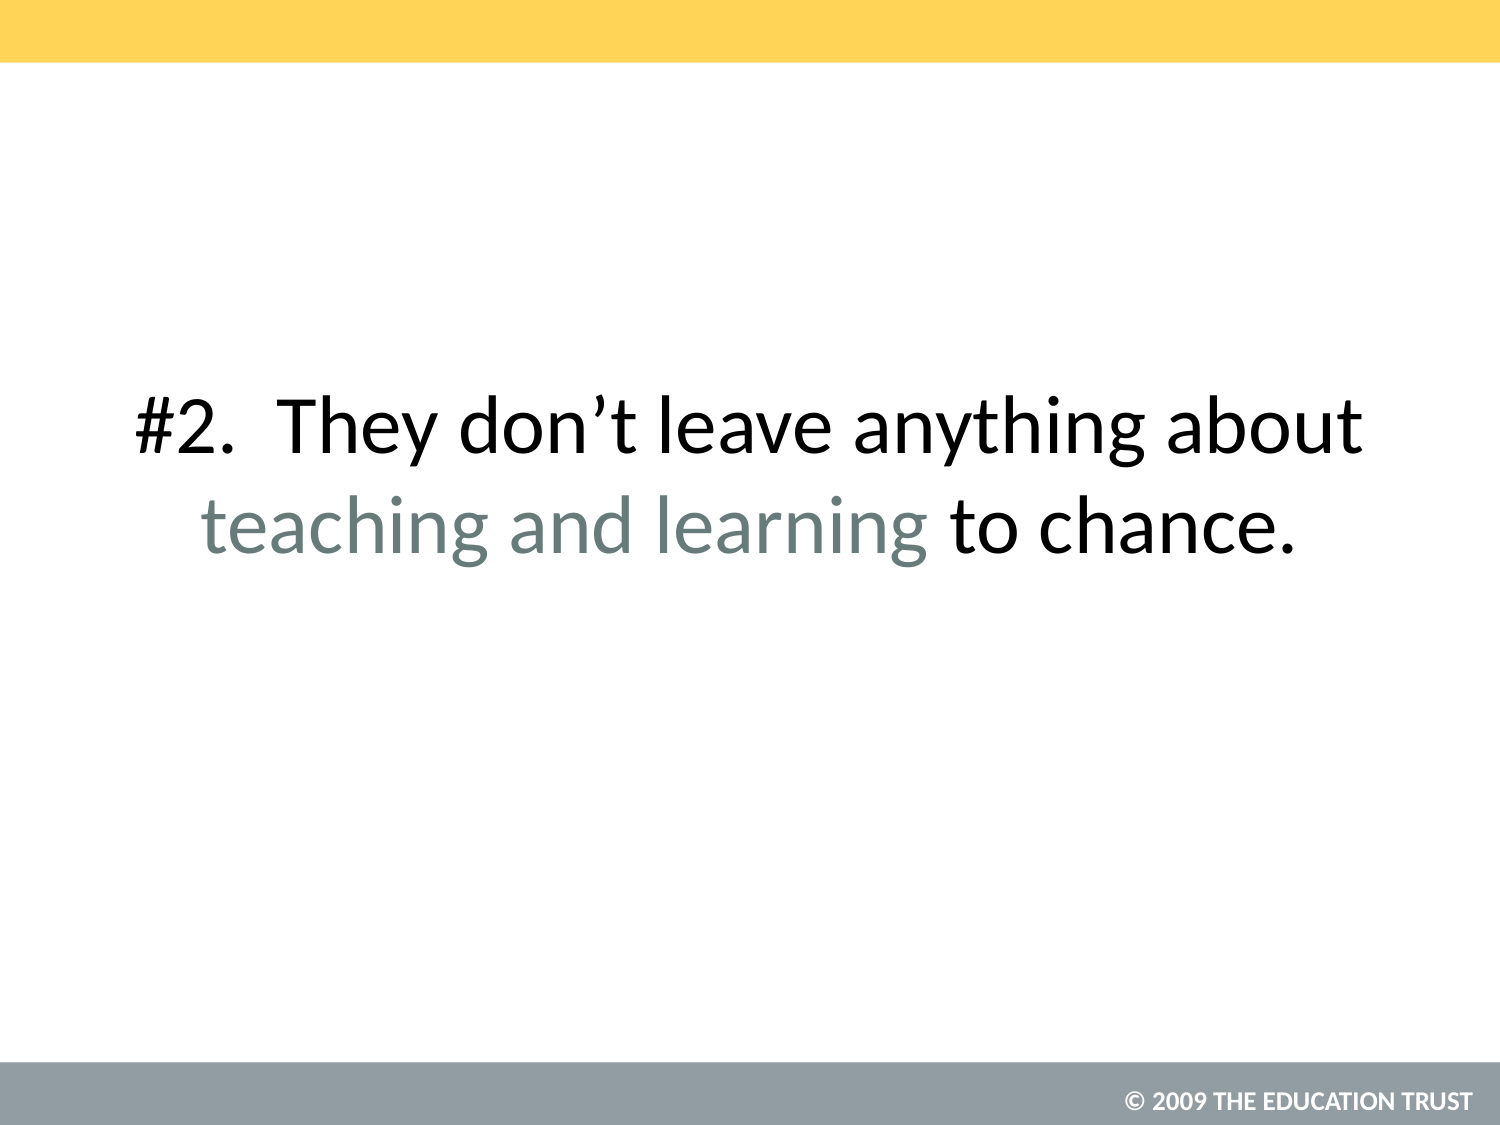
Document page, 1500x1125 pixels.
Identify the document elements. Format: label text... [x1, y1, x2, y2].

title #2. They don’t leave anything about teaching and learning to chance. [112, 349, 1388, 591]
